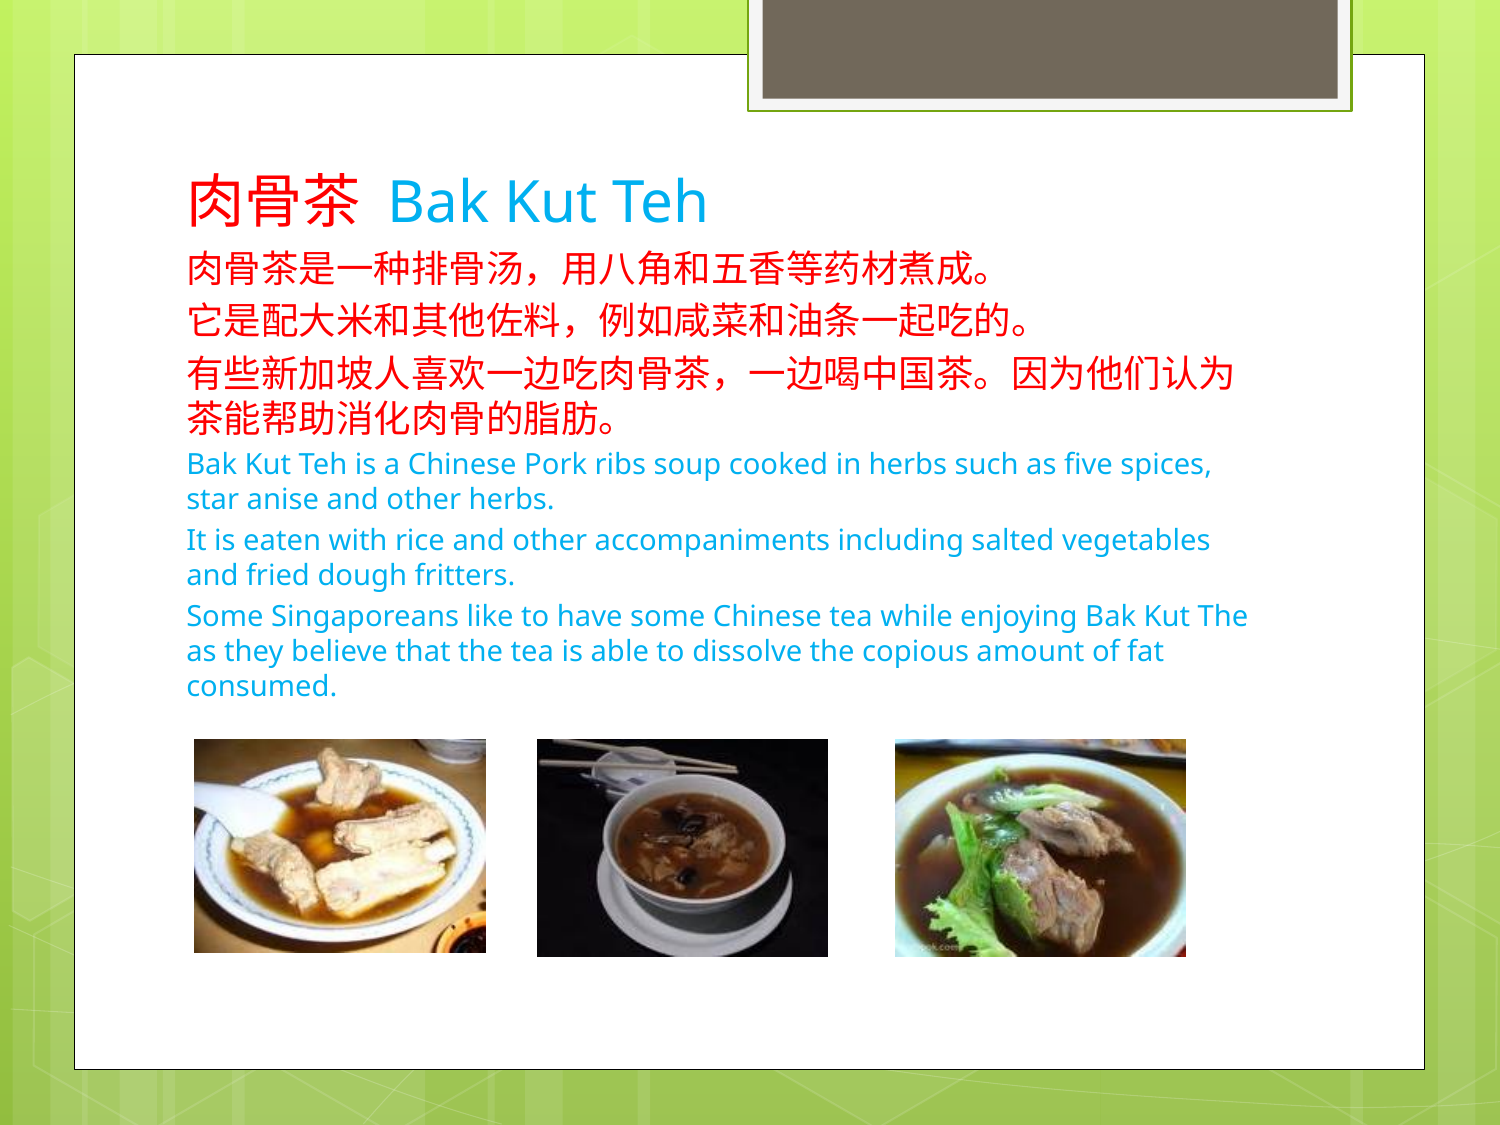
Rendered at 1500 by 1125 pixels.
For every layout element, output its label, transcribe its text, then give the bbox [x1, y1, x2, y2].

picture [895, 739, 1187, 958]
picture [537, 739, 829, 958]
picture [194, 739, 486, 953]
title 肉骨茶 Bak Kut Teh [171, 54, 1324, 243]
list 肉骨茶是一种排骨汤，用八角和五香等药材煮成。 它是配大米和其他佐料，例如咸菜和油条一起吃的。 有些新加坡人喜欢一边吃肉骨茶，一边喝中国茶。因为他们认为茶能帮助消化肉骨的脂肪。 Bak Kut Teh is a Chinese Pork ribs soup cooked in herbs such as five spices, star anise and other herbs. It is eaten with rice and other accompaniments including salted vegetables and fried dough fritters. Some Singaporeans like to have some Chinese tea while enjoying Bak Kut The as they believe that the tea is able to dissolve the copious amount of fat consumed. [171, 237, 1283, 1012]
